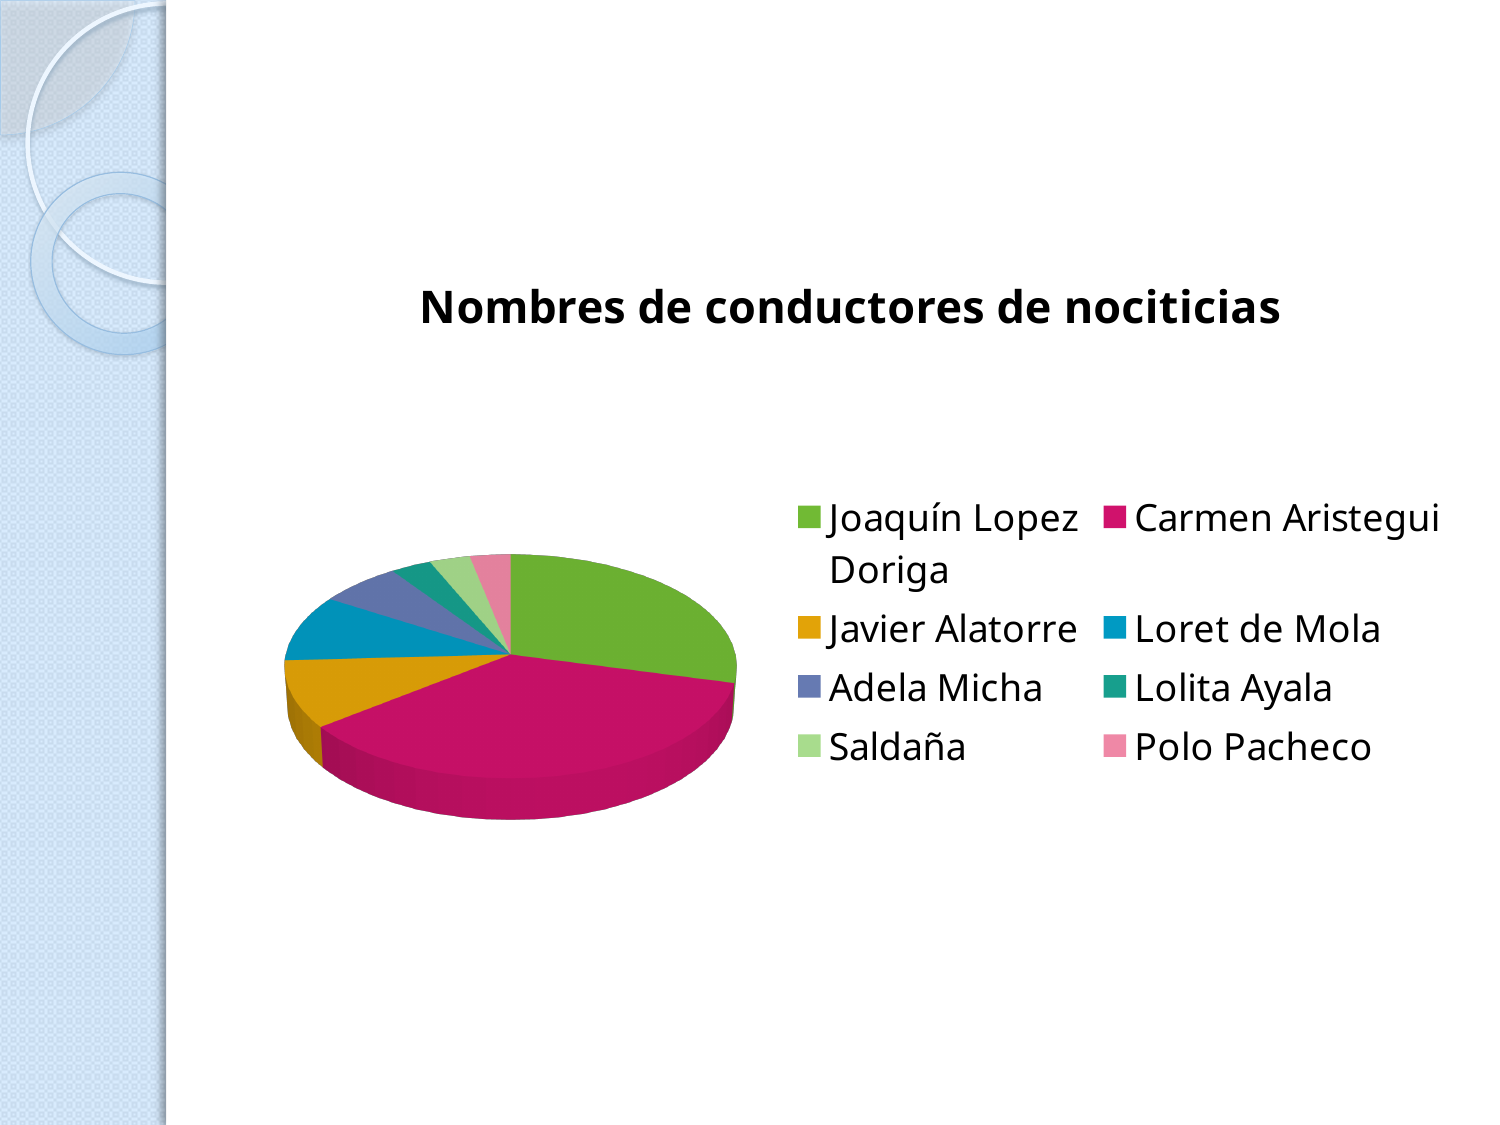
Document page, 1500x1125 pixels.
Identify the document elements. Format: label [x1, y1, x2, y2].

chart [235, 237, 1466, 1026]
